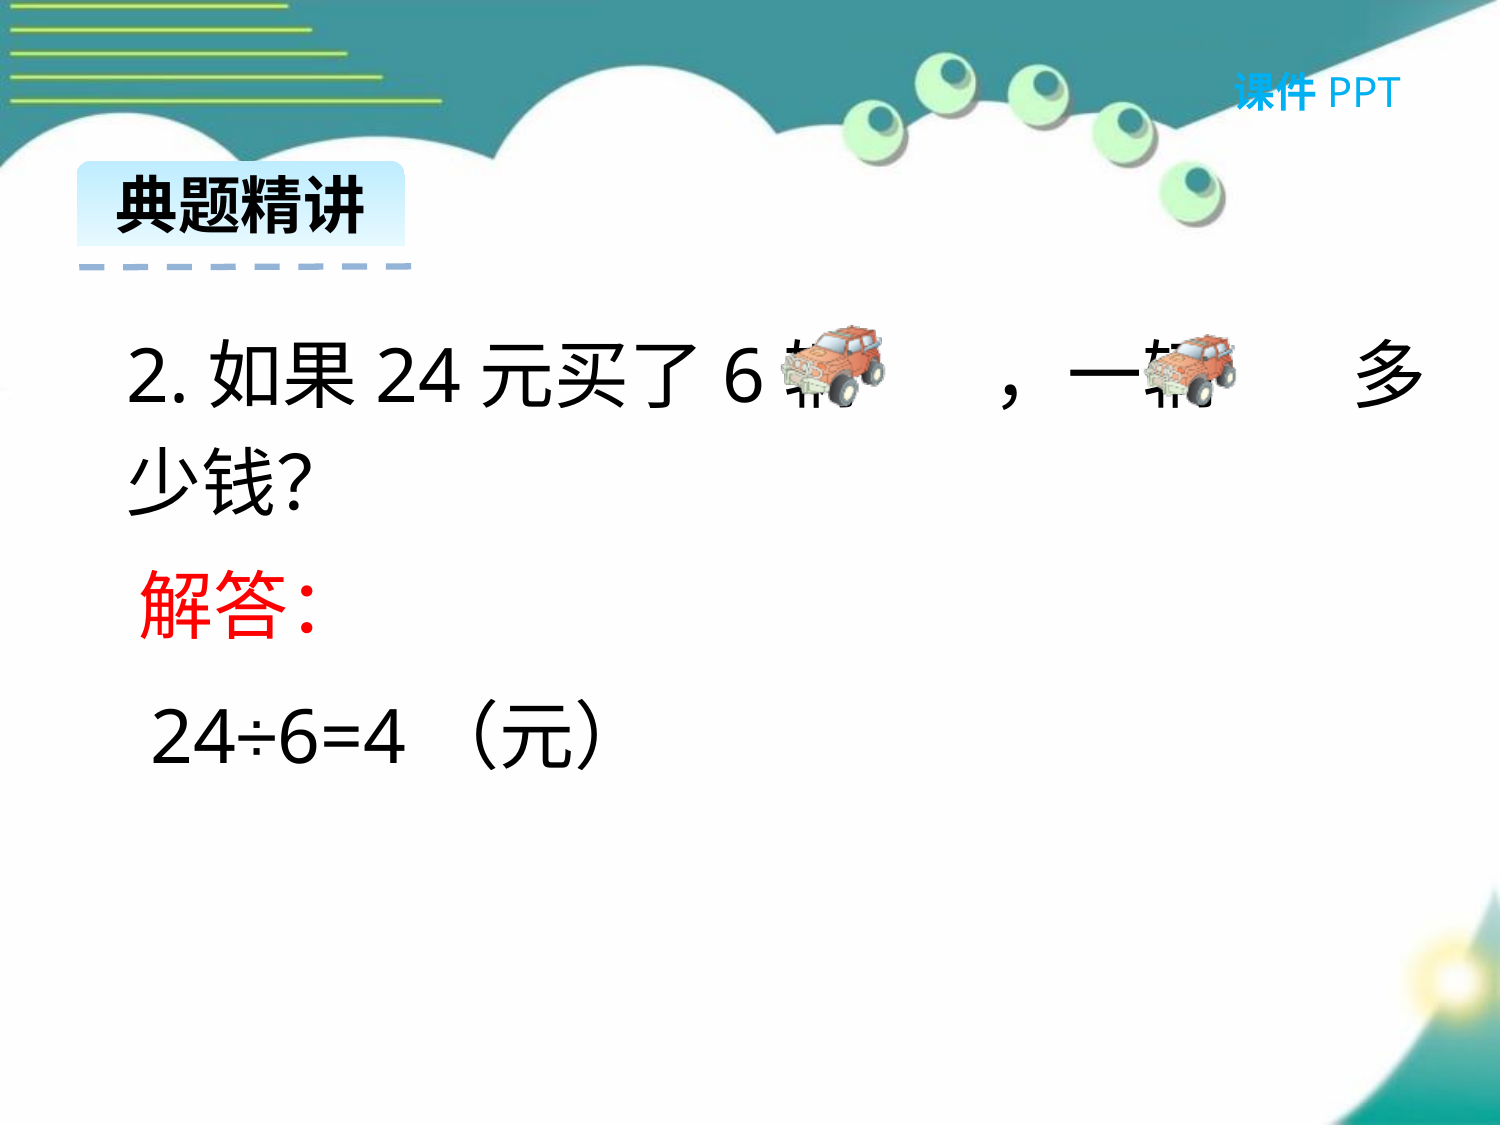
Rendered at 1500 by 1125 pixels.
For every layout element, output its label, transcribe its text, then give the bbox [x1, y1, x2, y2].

text_box 24÷6=4（元） [135, 680, 1432, 786]
text_box 解答： [123, 550, 514, 656]
text_box 课件PPT [1218, 58, 1418, 124]
picture [1127, 314, 1244, 409]
picture [0, 0, 1500, 1125]
text_box 2.如果24元买了6辆 ，一辆 多少钱？ [112, 302, 1500, 534]
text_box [76, 160, 420, 268]
